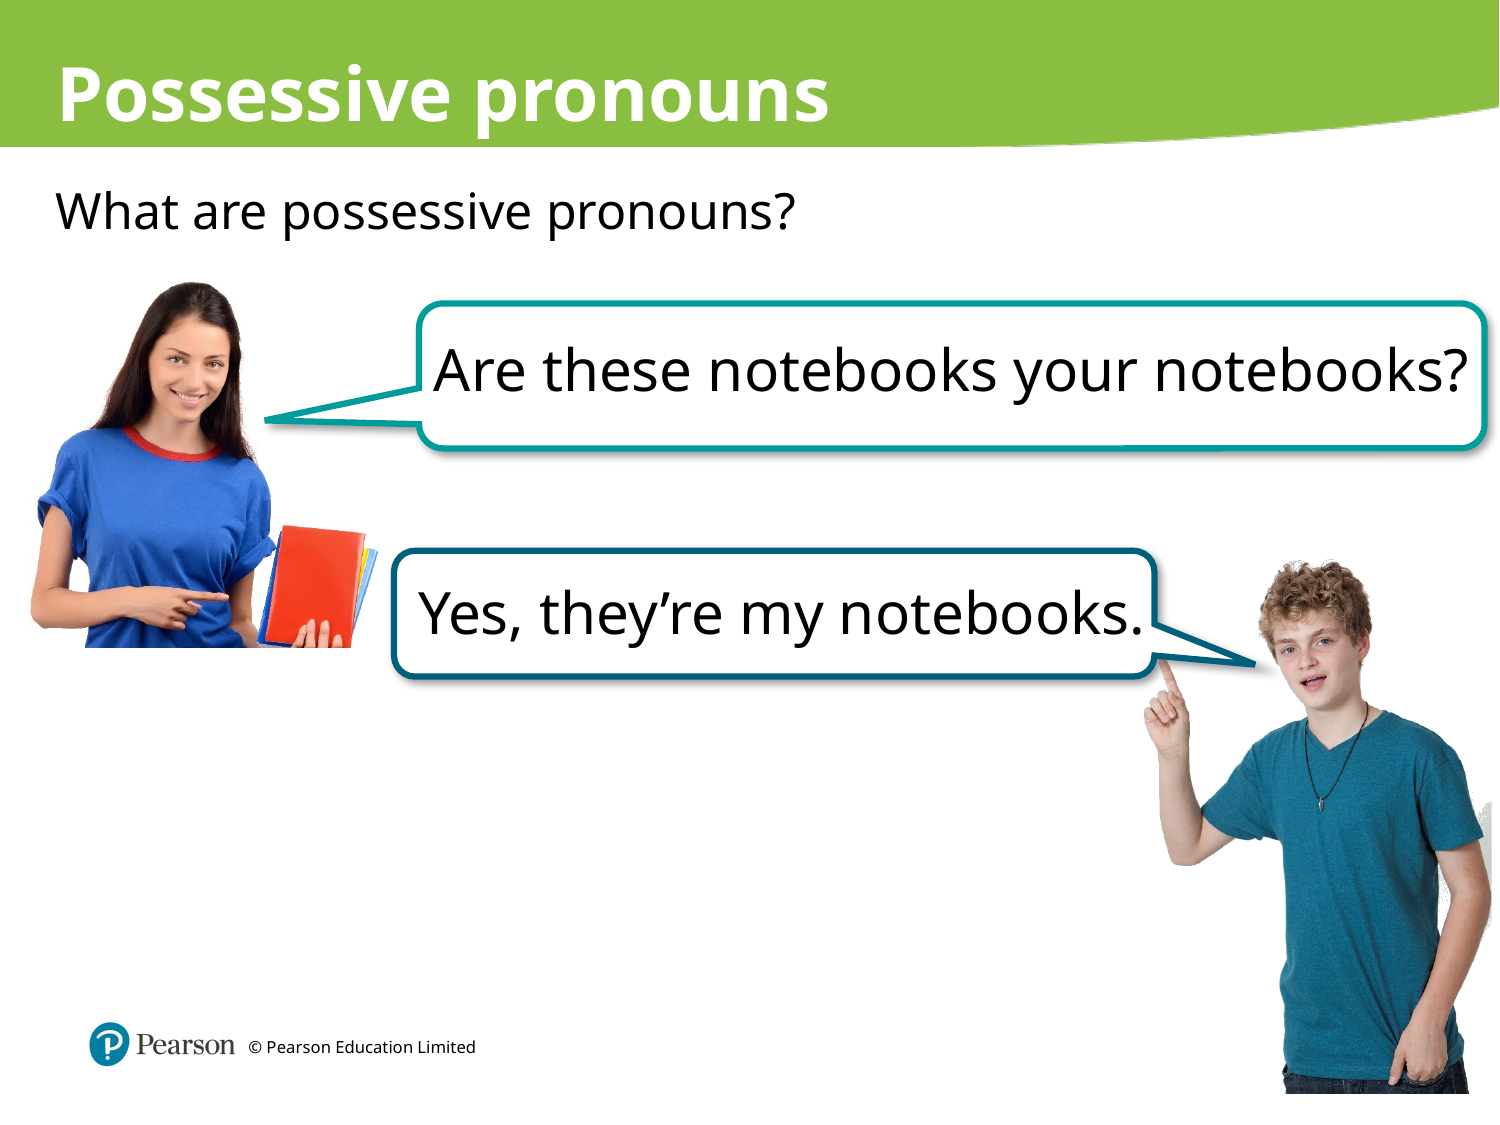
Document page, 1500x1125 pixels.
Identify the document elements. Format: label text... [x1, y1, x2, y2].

picture [69, 1002, 255, 1086]
picture [1142, 559, 1492, 1094]
text_box What are possessive pronouns? [40, 172, 1467, 247]
picture [11, 247, 395, 648]
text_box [418, 303, 1500, 449]
text_box Possessive pronouns [41, 39, 1189, 145]
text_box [393, 550, 1185, 677]
picture [1185, 641, 1226, 658]
